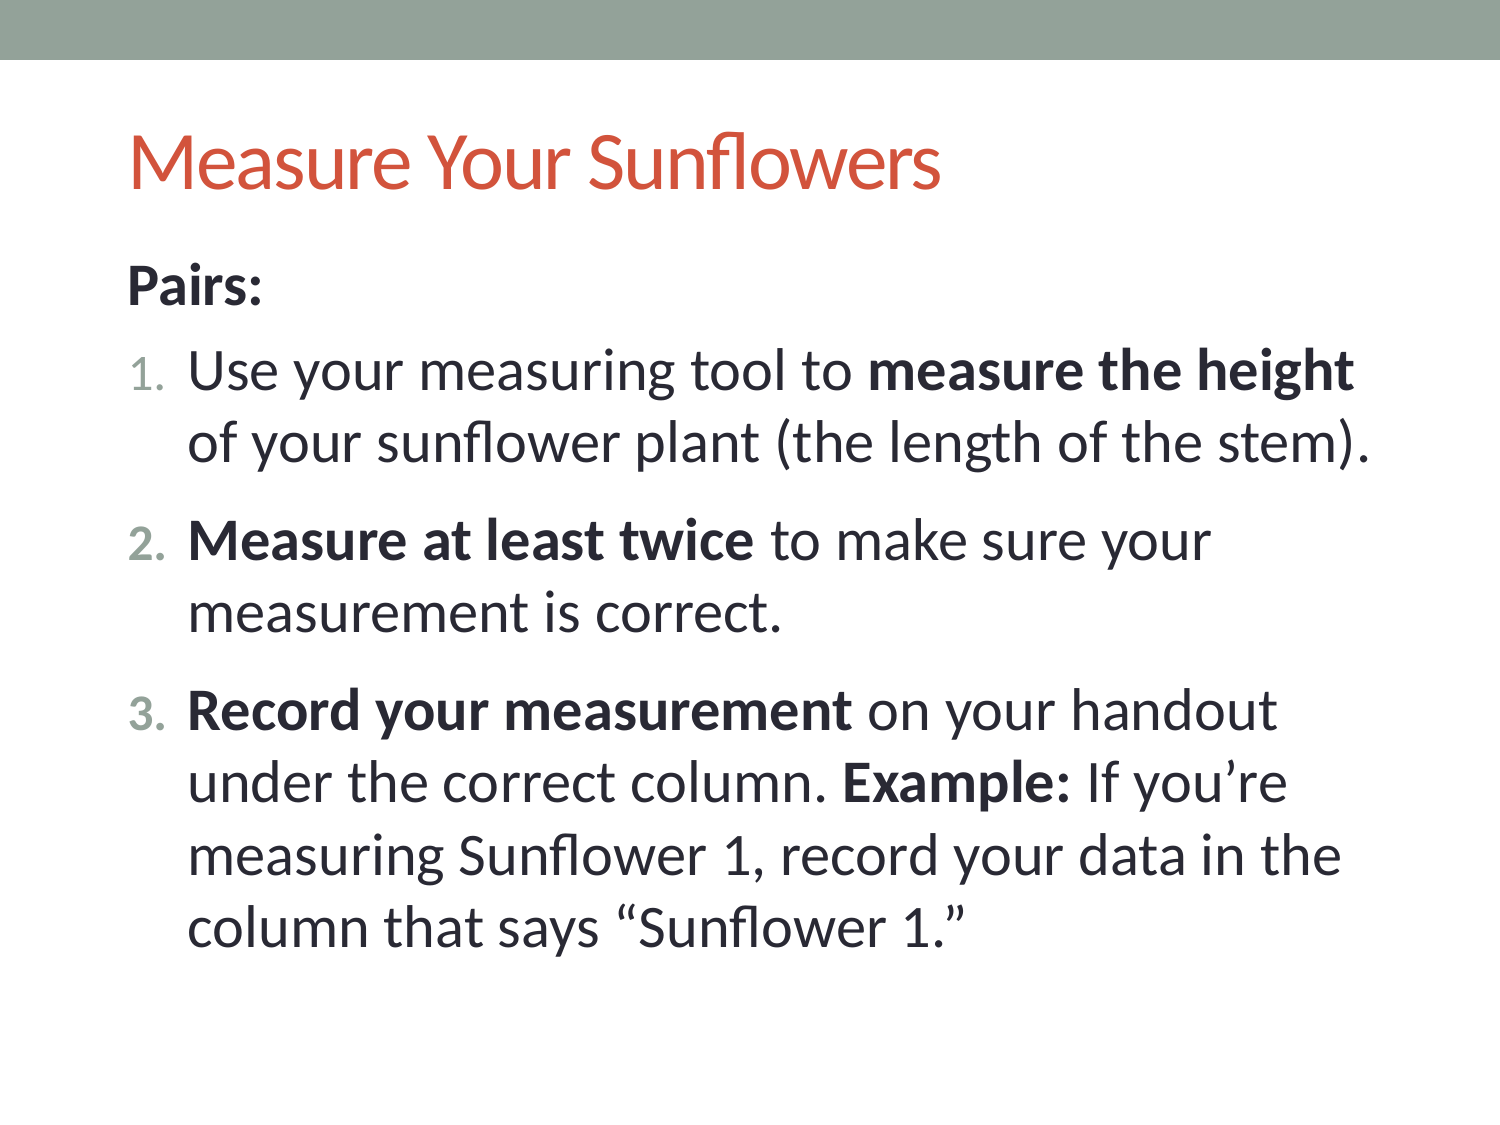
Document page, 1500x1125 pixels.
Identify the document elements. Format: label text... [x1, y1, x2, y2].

list Pairs: Use your measuring tool to measure the height of your sunflower plant (the length of the stem). Measure at least twice to make sure your measurement is correct. Record your measurement on your handout under the correct column. Example: If you’re measuring Sunflower 1, record your data in the column that says “Sunflower 1.” [112, 237, 1425, 1038]
title Measure Your Sunflowers [112, 75, 1450, 238]
